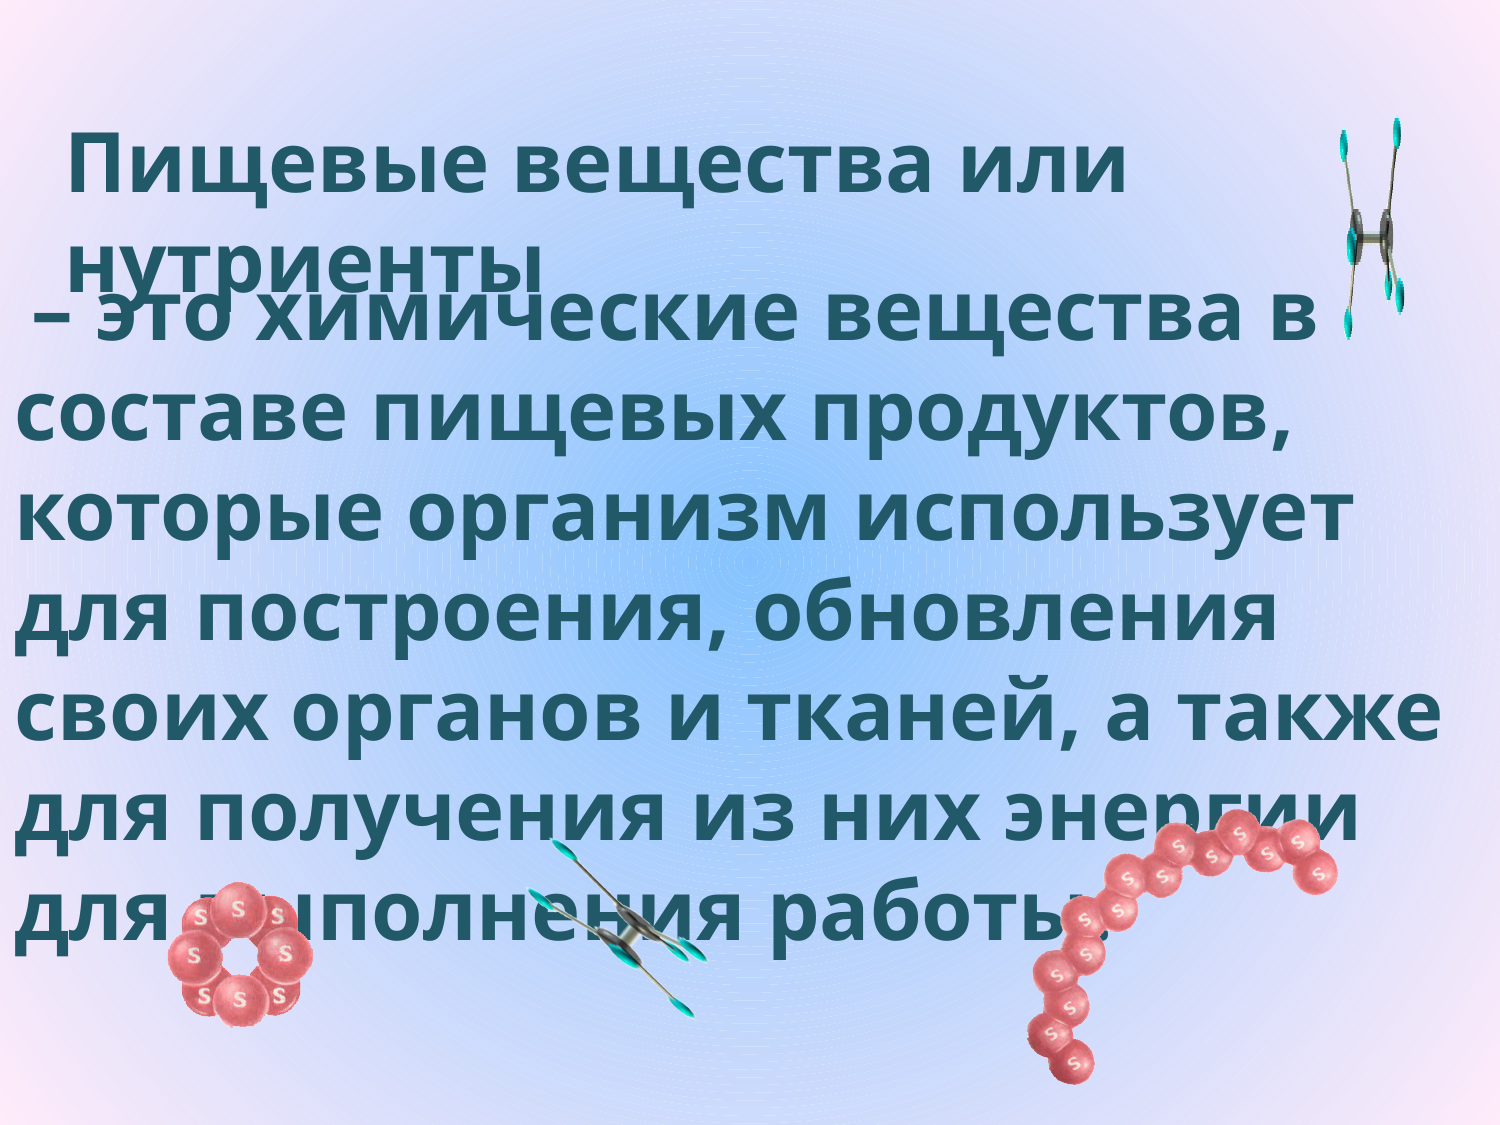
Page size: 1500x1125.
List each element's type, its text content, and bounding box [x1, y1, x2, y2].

picture [162, 874, 326, 1038]
picture [485, 787, 759, 1069]
picture [963, 742, 1363, 1105]
text_box Пищевые вещества или нутриенты [50, 101, 1223, 249]
picture [1324, 87, 1419, 370]
text_box – это химические вещества в составе пищевых продуктов, которые организм использует для построения, обновления своих органов и тканей, а также для получения из них энергии для выполнения работы. [0, 249, 1500, 1065]
